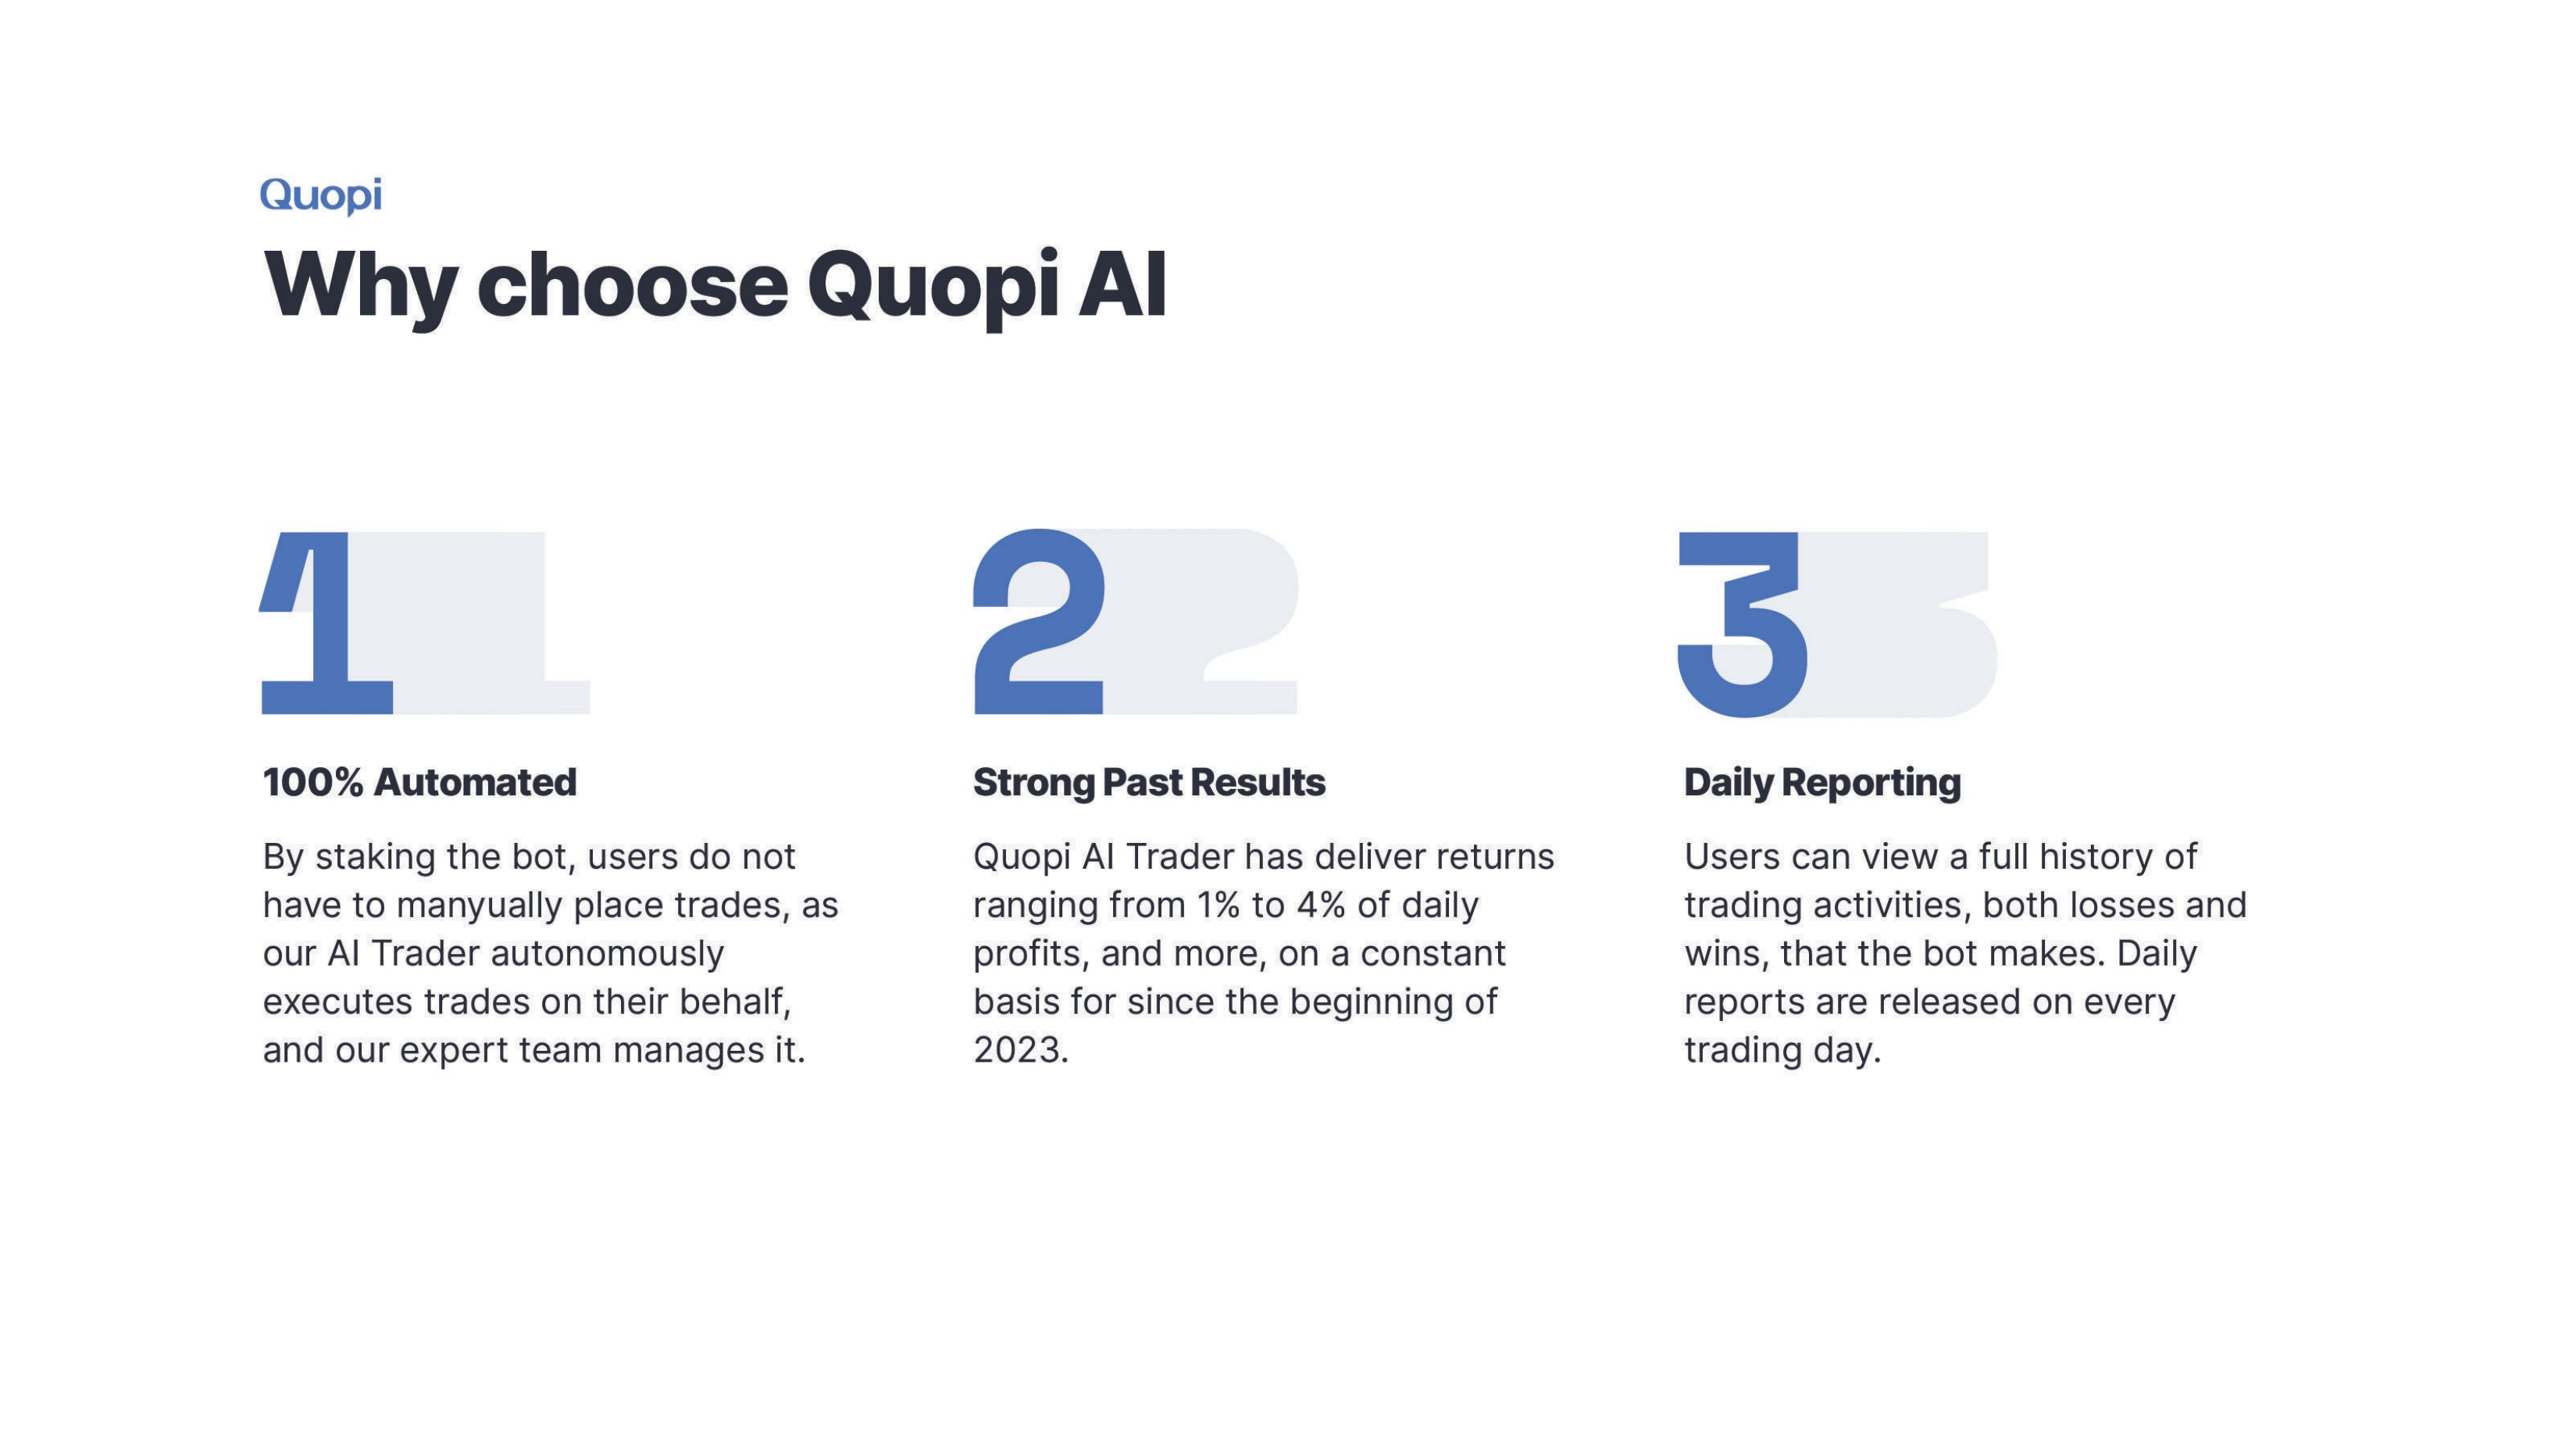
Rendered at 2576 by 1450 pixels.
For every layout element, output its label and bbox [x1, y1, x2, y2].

picture [257, 173, 2248, 1077]
